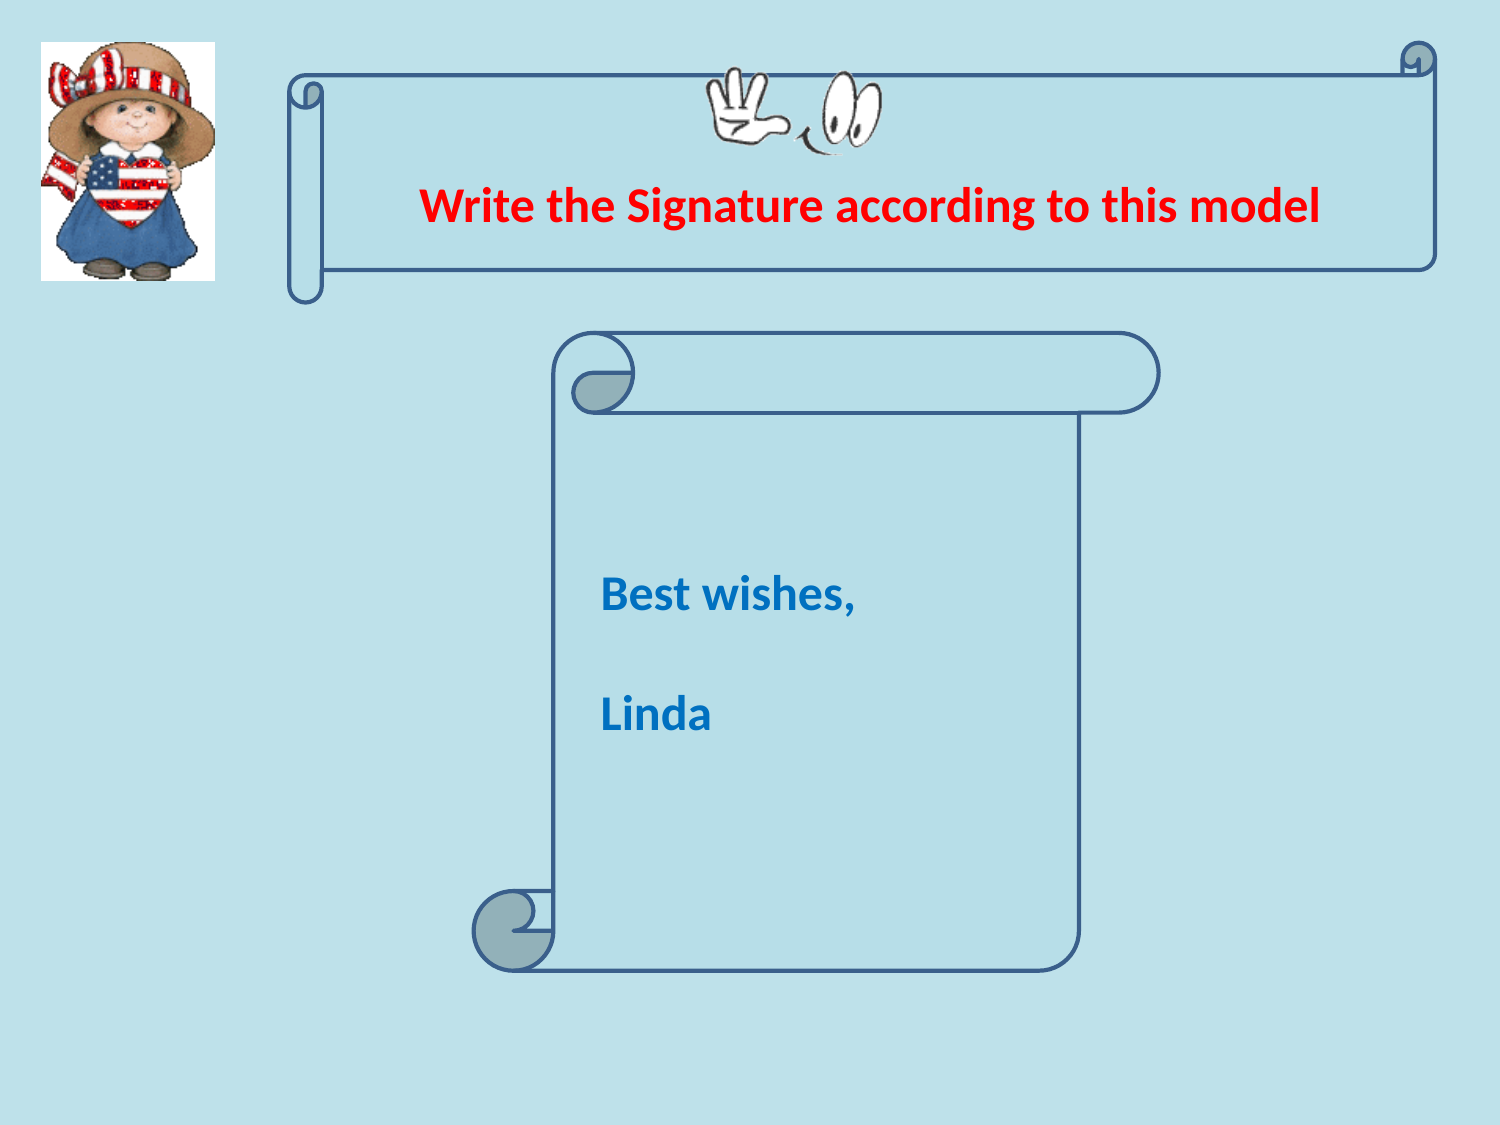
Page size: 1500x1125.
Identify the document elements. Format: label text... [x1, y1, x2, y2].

text_box Best wishes, Linda [585, 553, 1047, 749]
text_box [471, 330, 1161, 973]
picture [41, 42, 215, 281]
picture [690, 62, 887, 173]
text_box Write the Signature according to this model [287, 40, 1438, 305]
